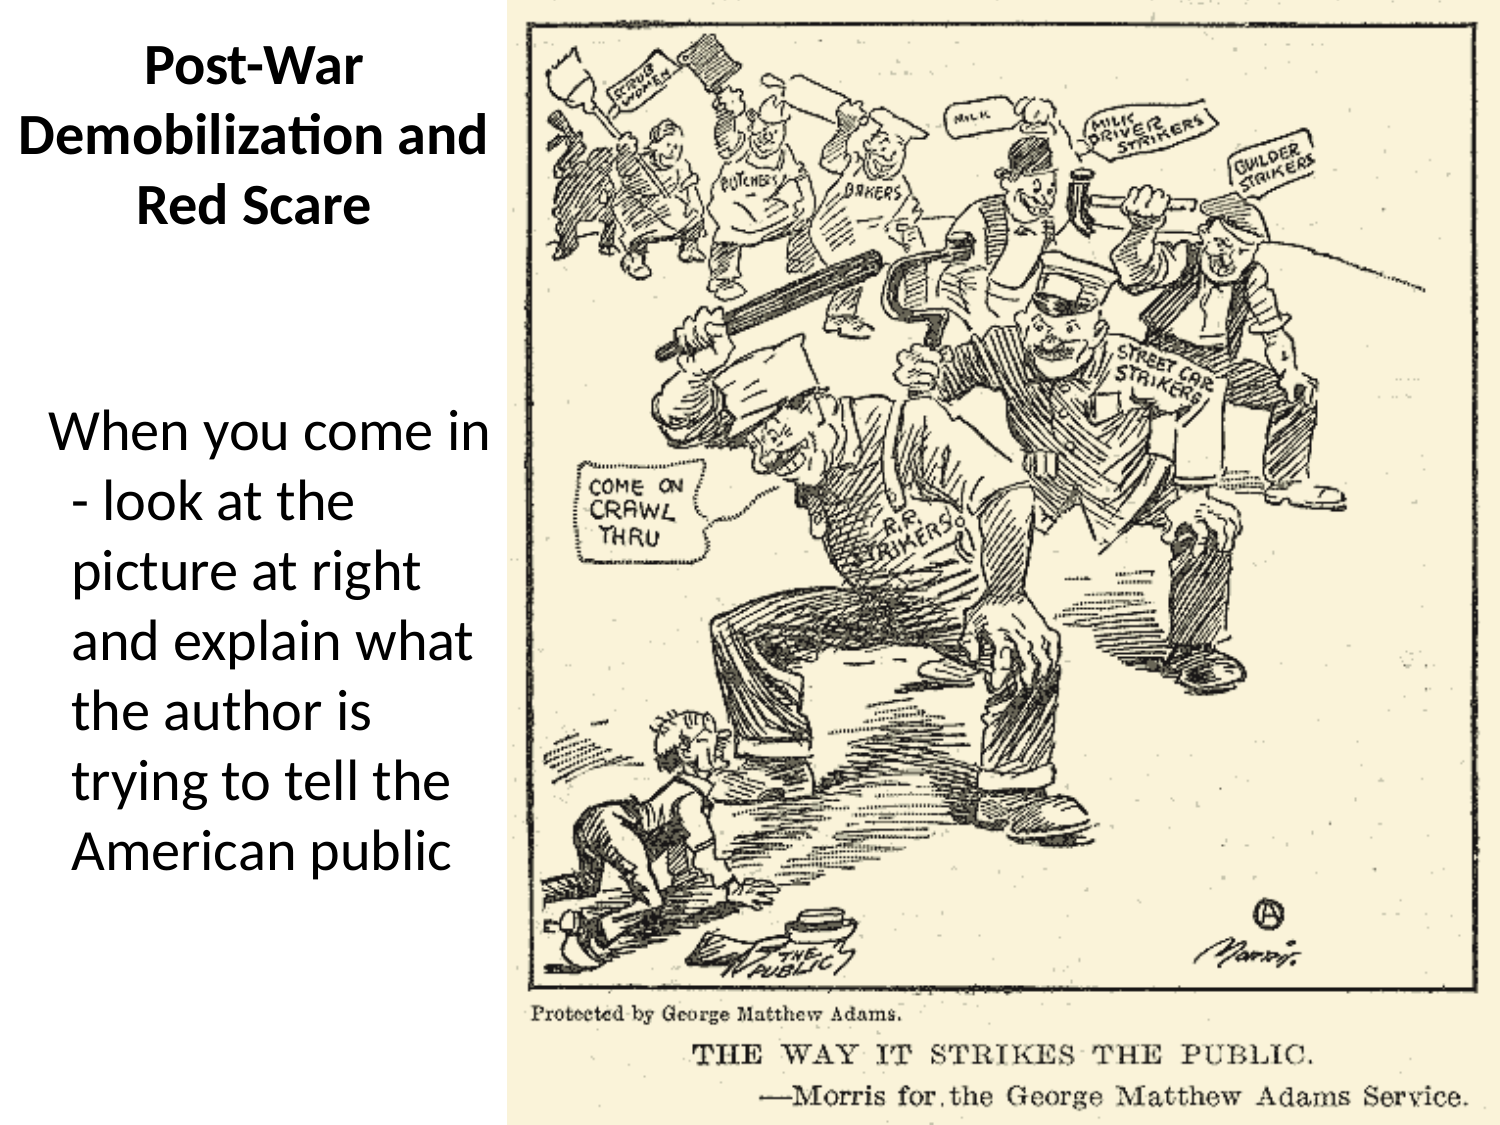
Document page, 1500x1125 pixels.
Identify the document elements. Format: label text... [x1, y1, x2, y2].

list When you come in - look at the picture at right and explain what the author is trying to tell the American public [0, 377, 502, 1125]
picture [507, 0, 1500, 1125]
title Post-War Demobilization and Red Scare [0, 0, 505, 263]
